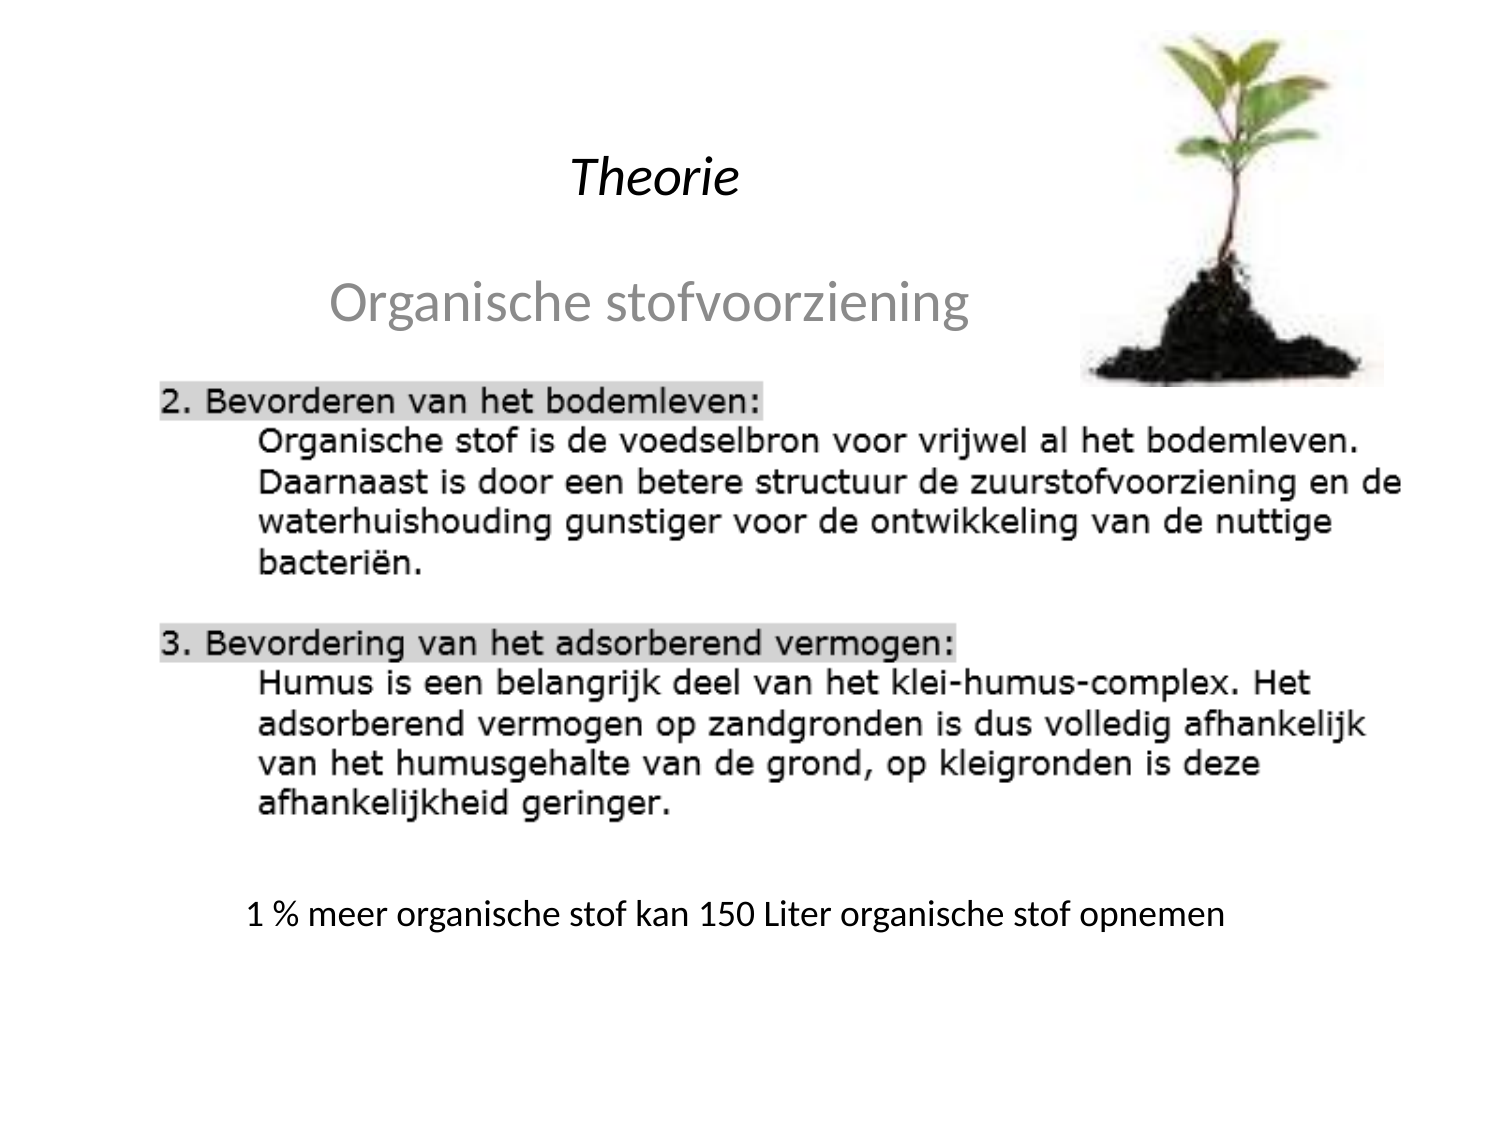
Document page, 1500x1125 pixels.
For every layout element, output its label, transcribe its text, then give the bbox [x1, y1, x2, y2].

title Theorie [112, 101, 1075, 244]
picture [147, 29, 1429, 829]
text_box 1 % meer organische stof kan 150 Liter organische stof opnemen [230, 881, 1270, 942]
subtitle Organische stofvoorziening [64, 255, 1235, 882]
